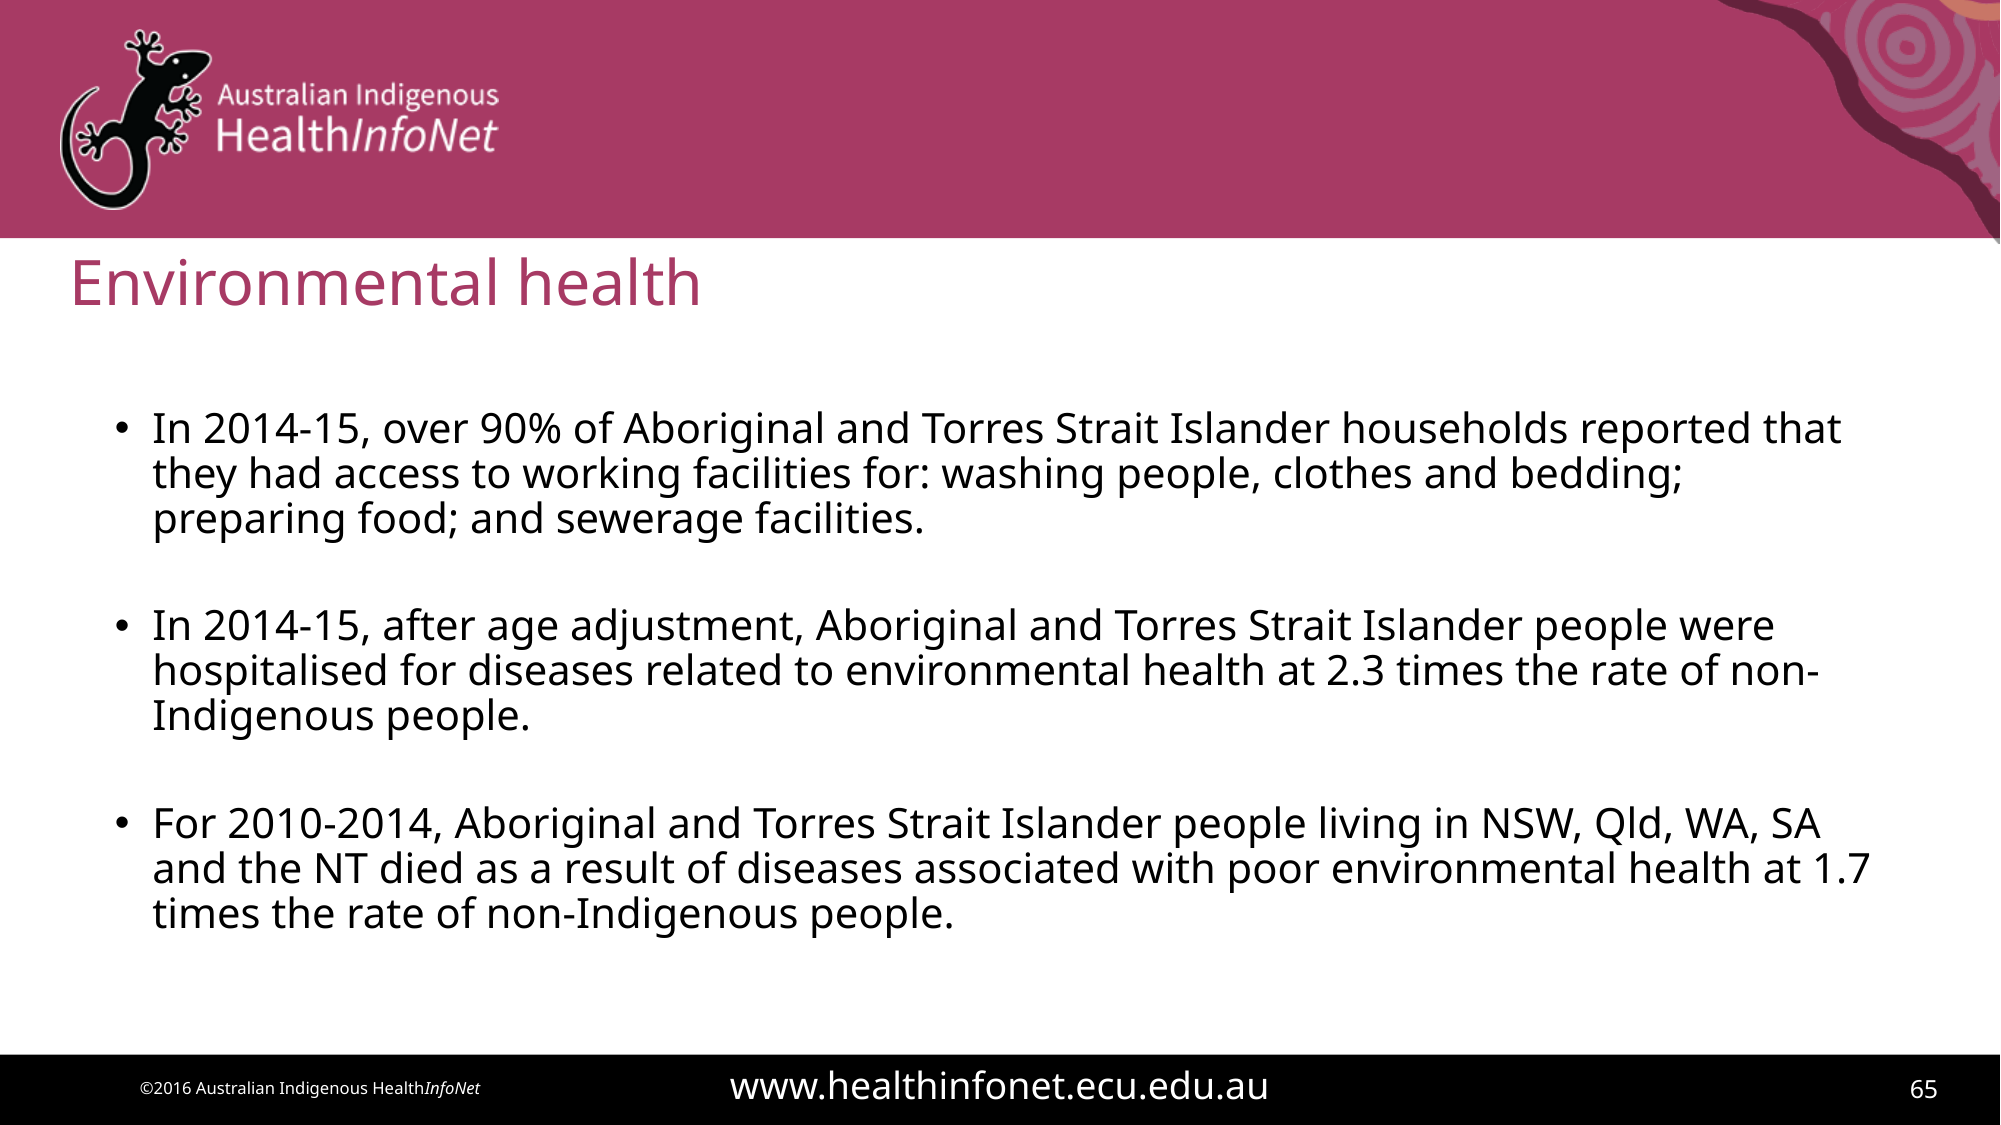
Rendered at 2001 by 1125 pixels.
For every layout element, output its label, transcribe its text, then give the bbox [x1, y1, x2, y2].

picture [1673, 0, 2000, 279]
title Environmental health [55, 243, 1945, 327]
picture [60, 29, 499, 210]
list In 2014-15, over 90% of Aboriginal and Torres Strait Islander households reported that they had access to working facilities for: washing people, clothes and bedding; preparing food; and sewerage facilities. In 2014-15, after age adjustment, Aboriginal and Torres Strait Islander people were hospitalised for diseases related to environmental health at 2.3 times the rate of non-Indigenous people. For 2010-2014, Aboriginal and Torres Strait Islander people living in NSW, Qld, WA, SA and the NT died as a result of diseases associated with poor environmental health at 1.7 times the rate of non-Indigenous people. [99, 399, 1900, 1050]
